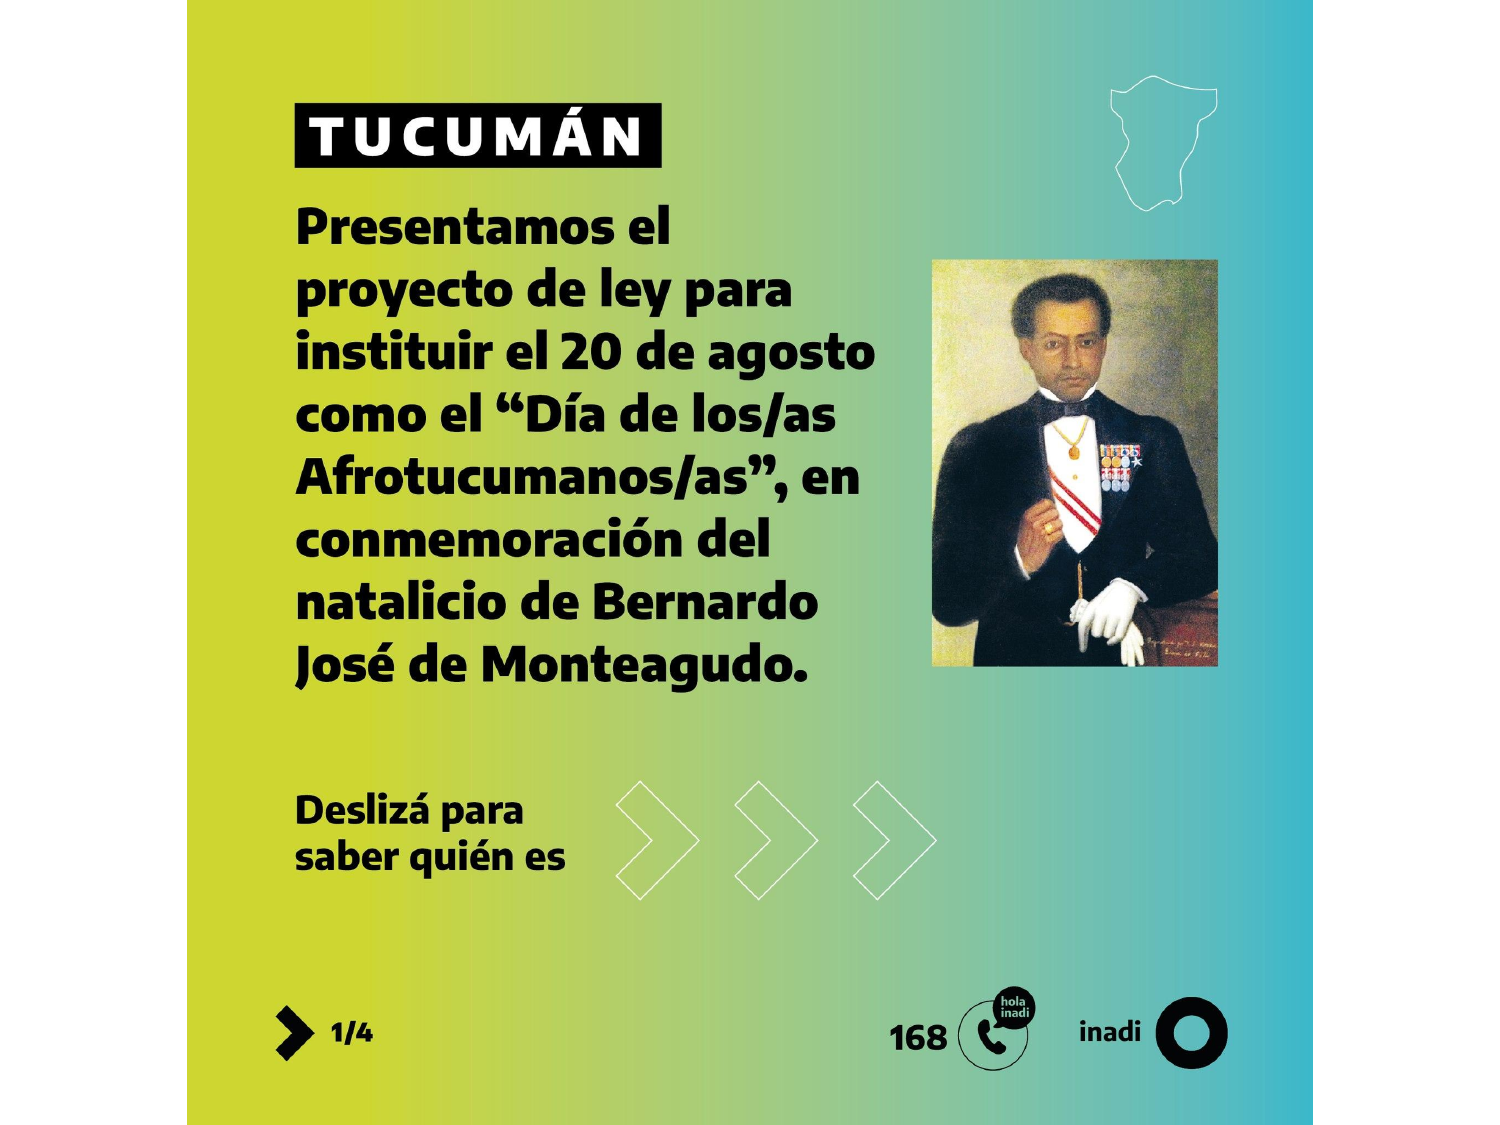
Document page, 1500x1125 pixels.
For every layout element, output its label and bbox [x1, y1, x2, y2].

picture [187, 0, 1313, 1125]
